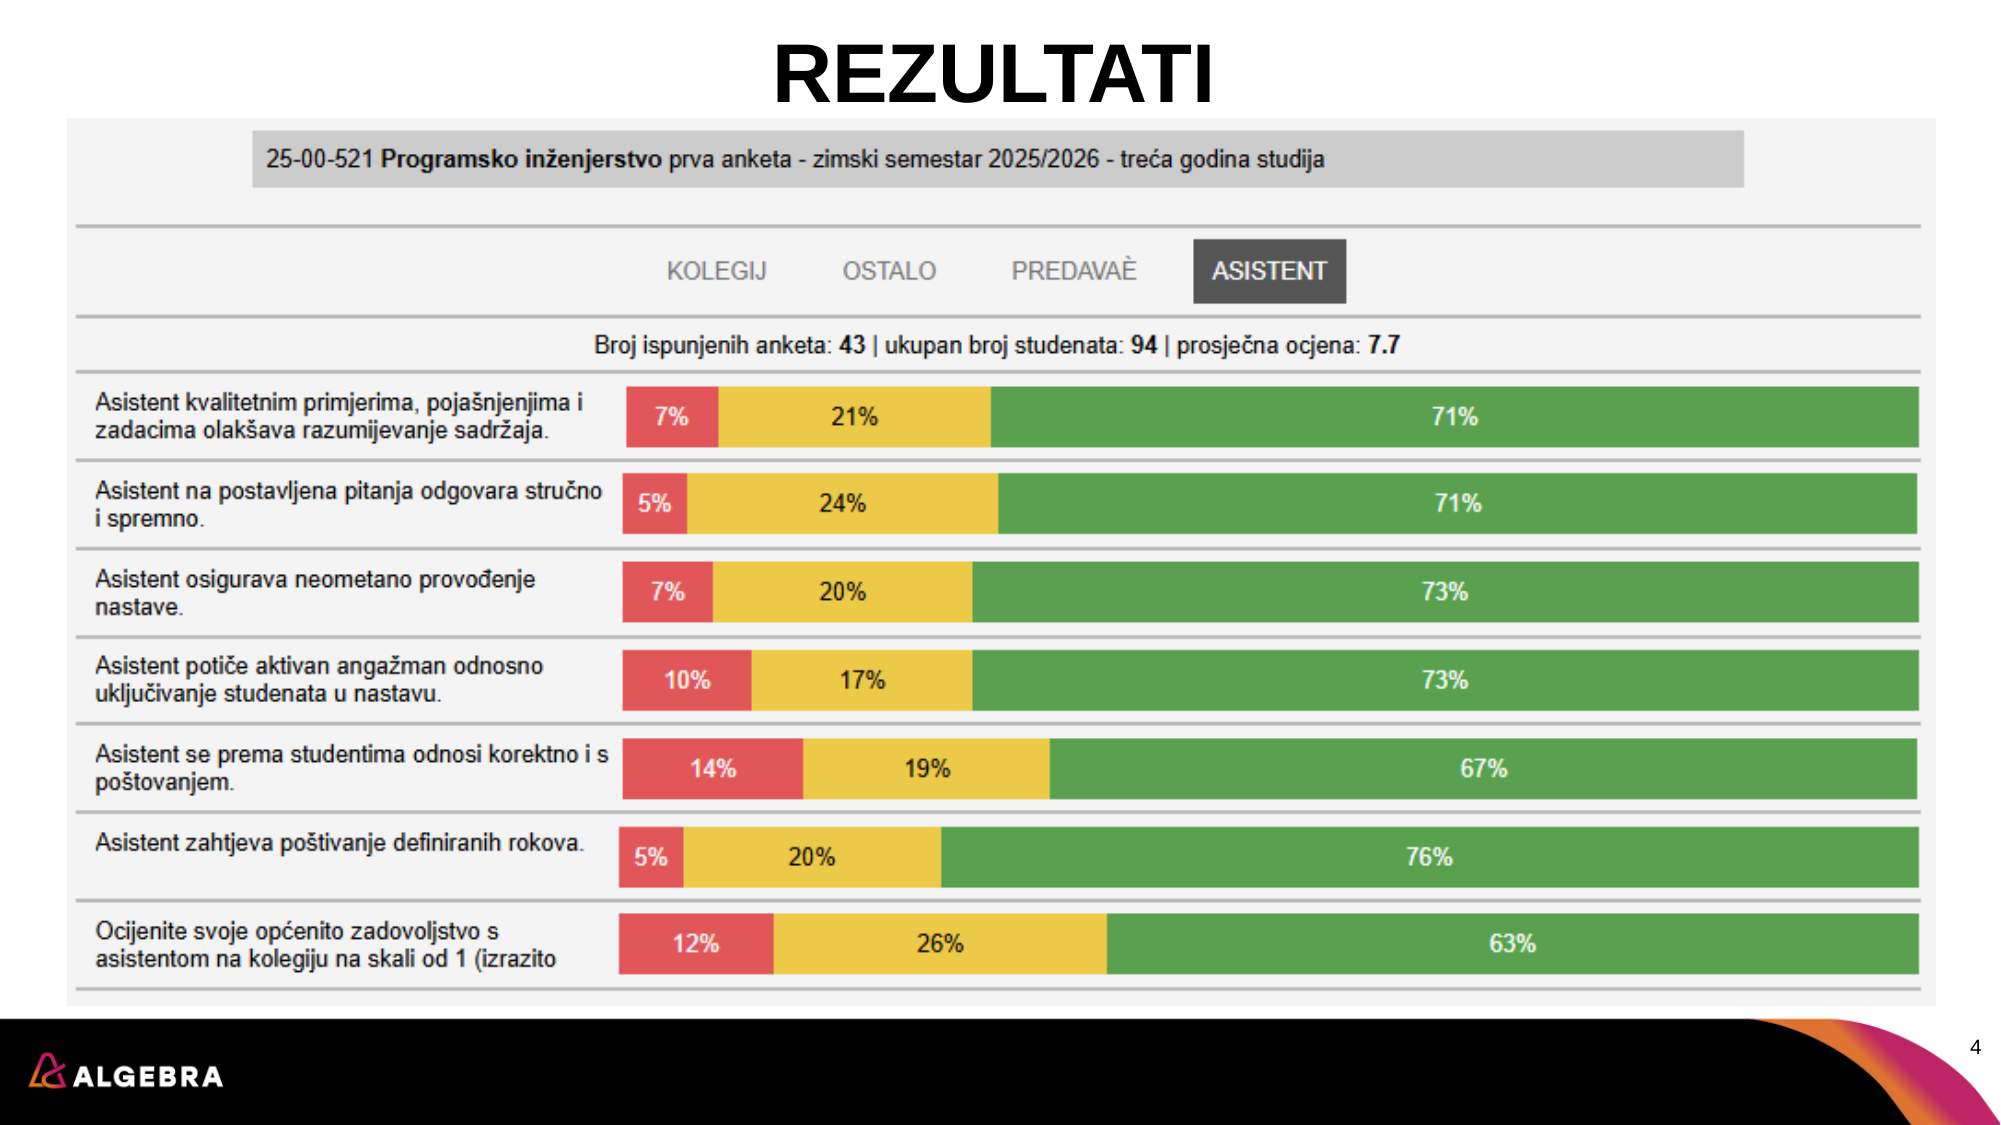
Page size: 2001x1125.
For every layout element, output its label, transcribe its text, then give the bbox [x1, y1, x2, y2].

title REZULTATI [85, 17, 1918, 118]
picture [0, 0, 2001, 1125]
